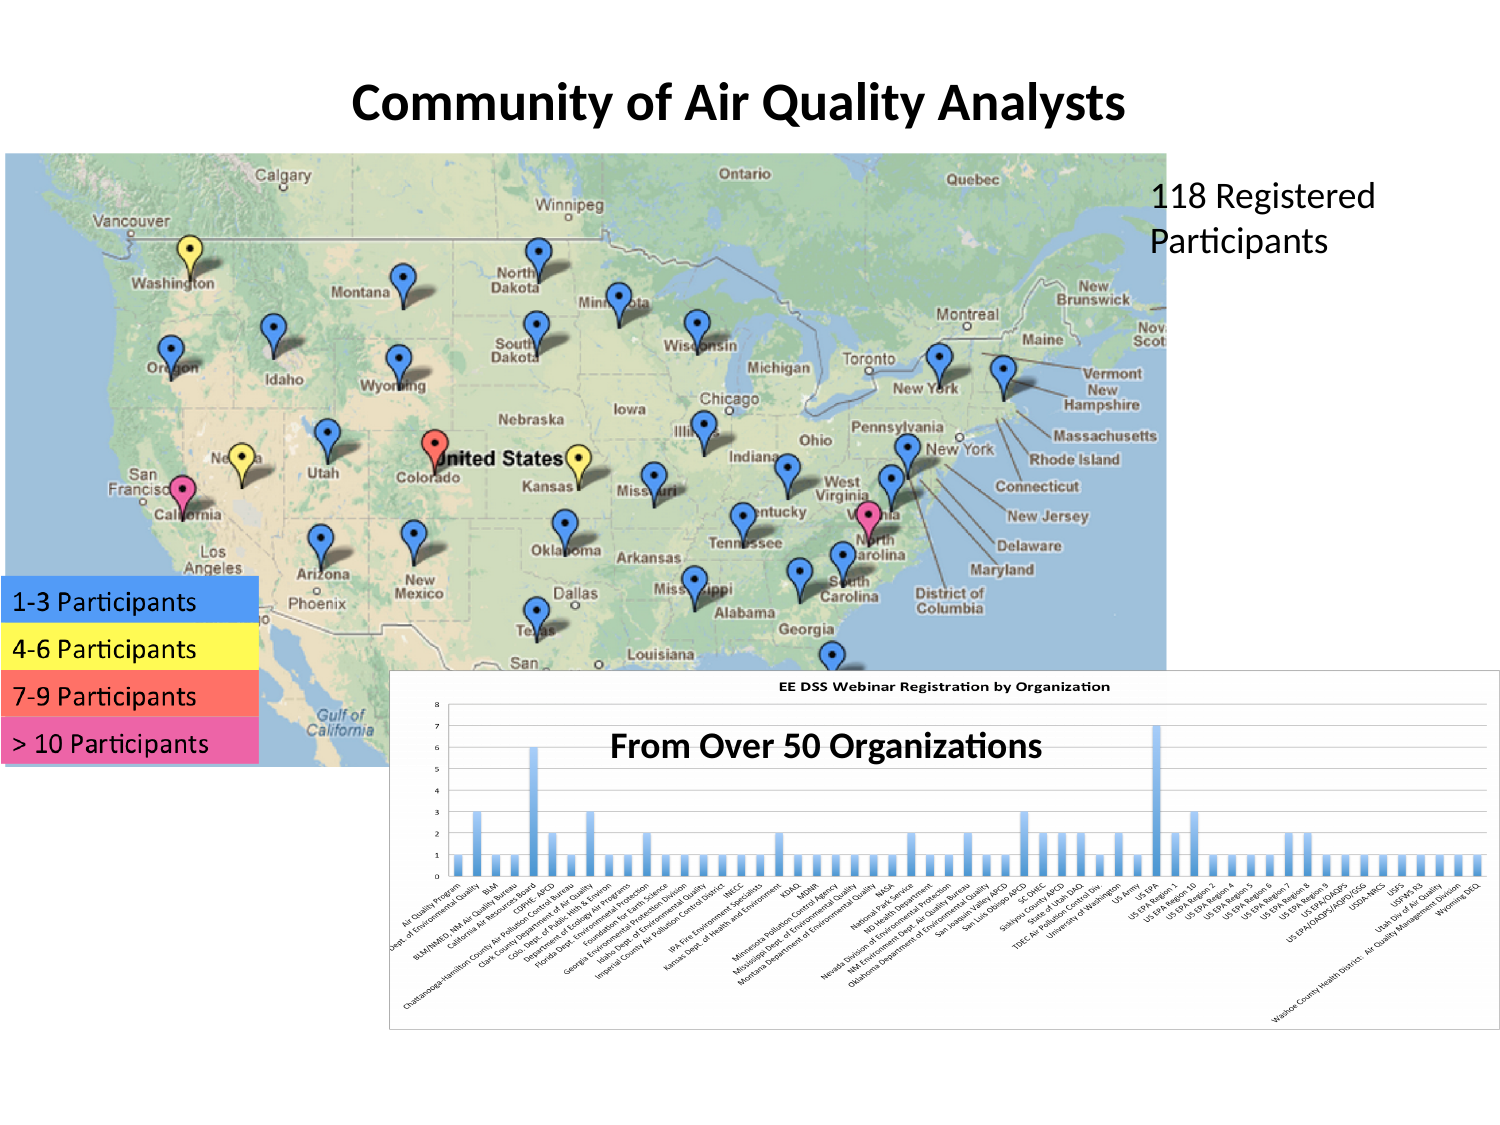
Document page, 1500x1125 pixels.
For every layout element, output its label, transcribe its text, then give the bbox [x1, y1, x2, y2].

text_box 118 Registered Participants [1171, 163, 1500, 269]
picture [0, 151, 1500, 1030]
title Community of Air Quality Analysts [35, 45, 1444, 153]
